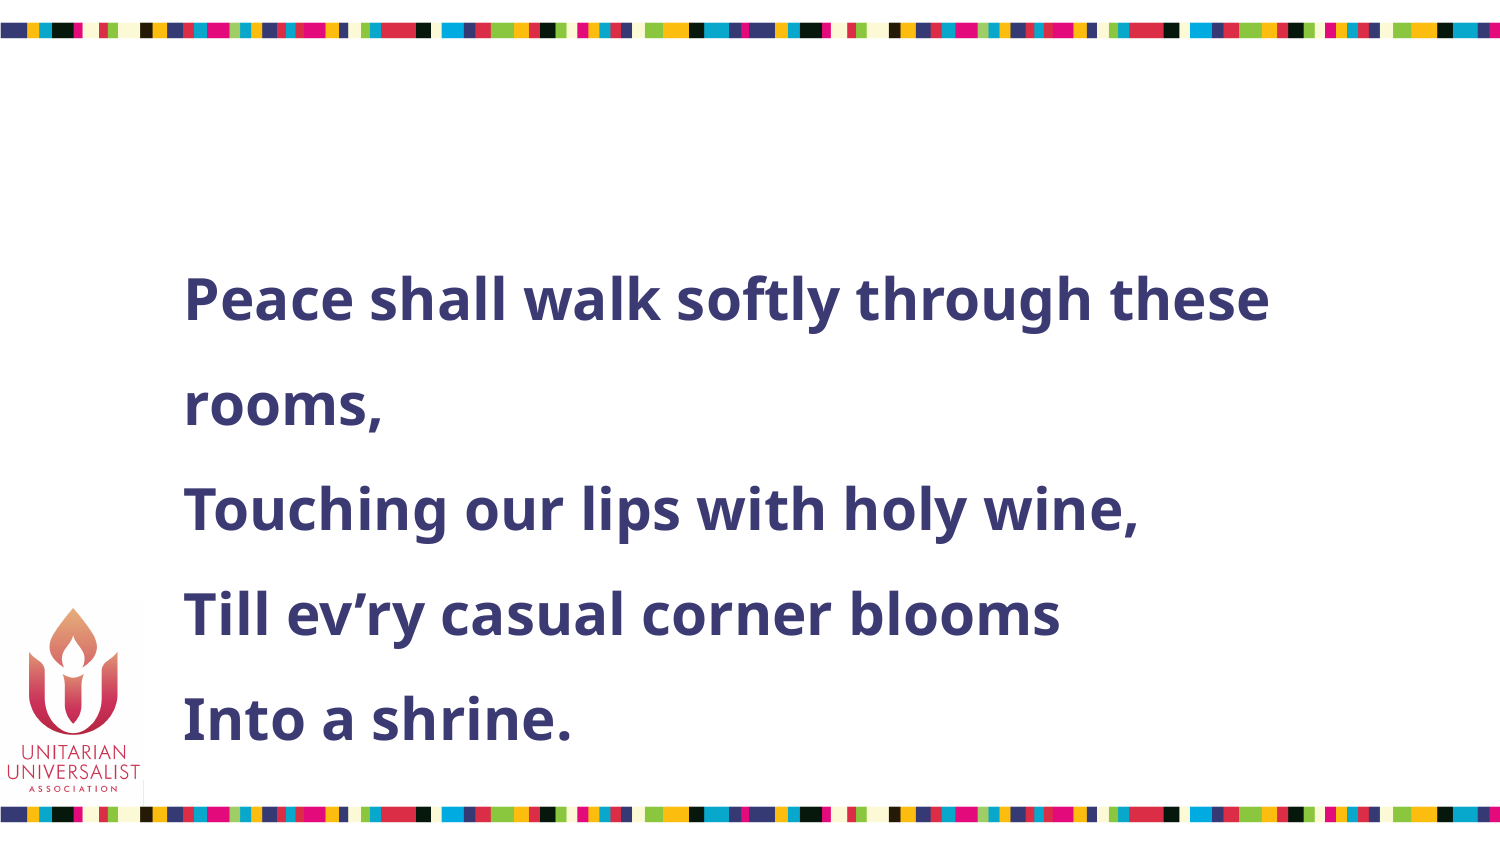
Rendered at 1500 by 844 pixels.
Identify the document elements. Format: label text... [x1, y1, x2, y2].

picture [0, 22, 1500, 40]
picture [0, 600, 1500, 824]
text_box Peace shall walk softly through these rooms, Touching our lips with holy wine, Till ev’ry casual corner blooms Into a shrine. [168, 212, 1477, 767]
